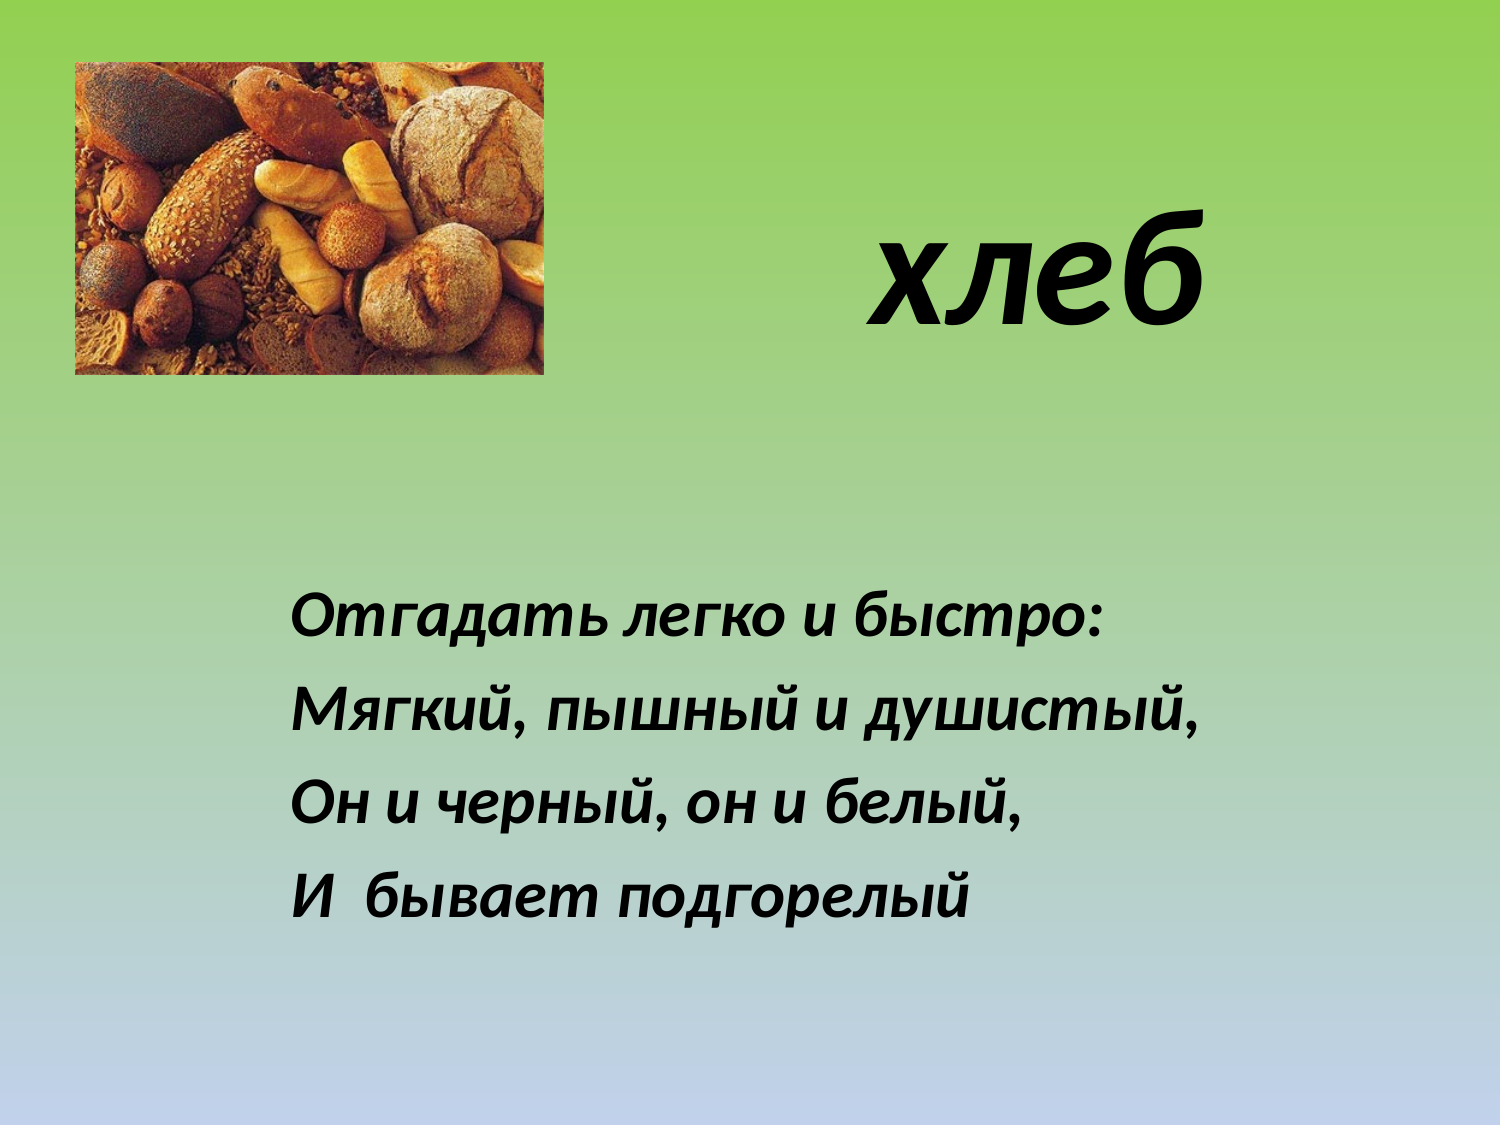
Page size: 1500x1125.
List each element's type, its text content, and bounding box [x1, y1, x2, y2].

picture [74, 62, 544, 376]
title хлеб [575, 137, 1500, 379]
subtitle Отгадать легко и быстро: Мягкий, пышный и душистый, Он и черный, он и белый, И бывает подгорелый [275, 562, 1325, 1063]
